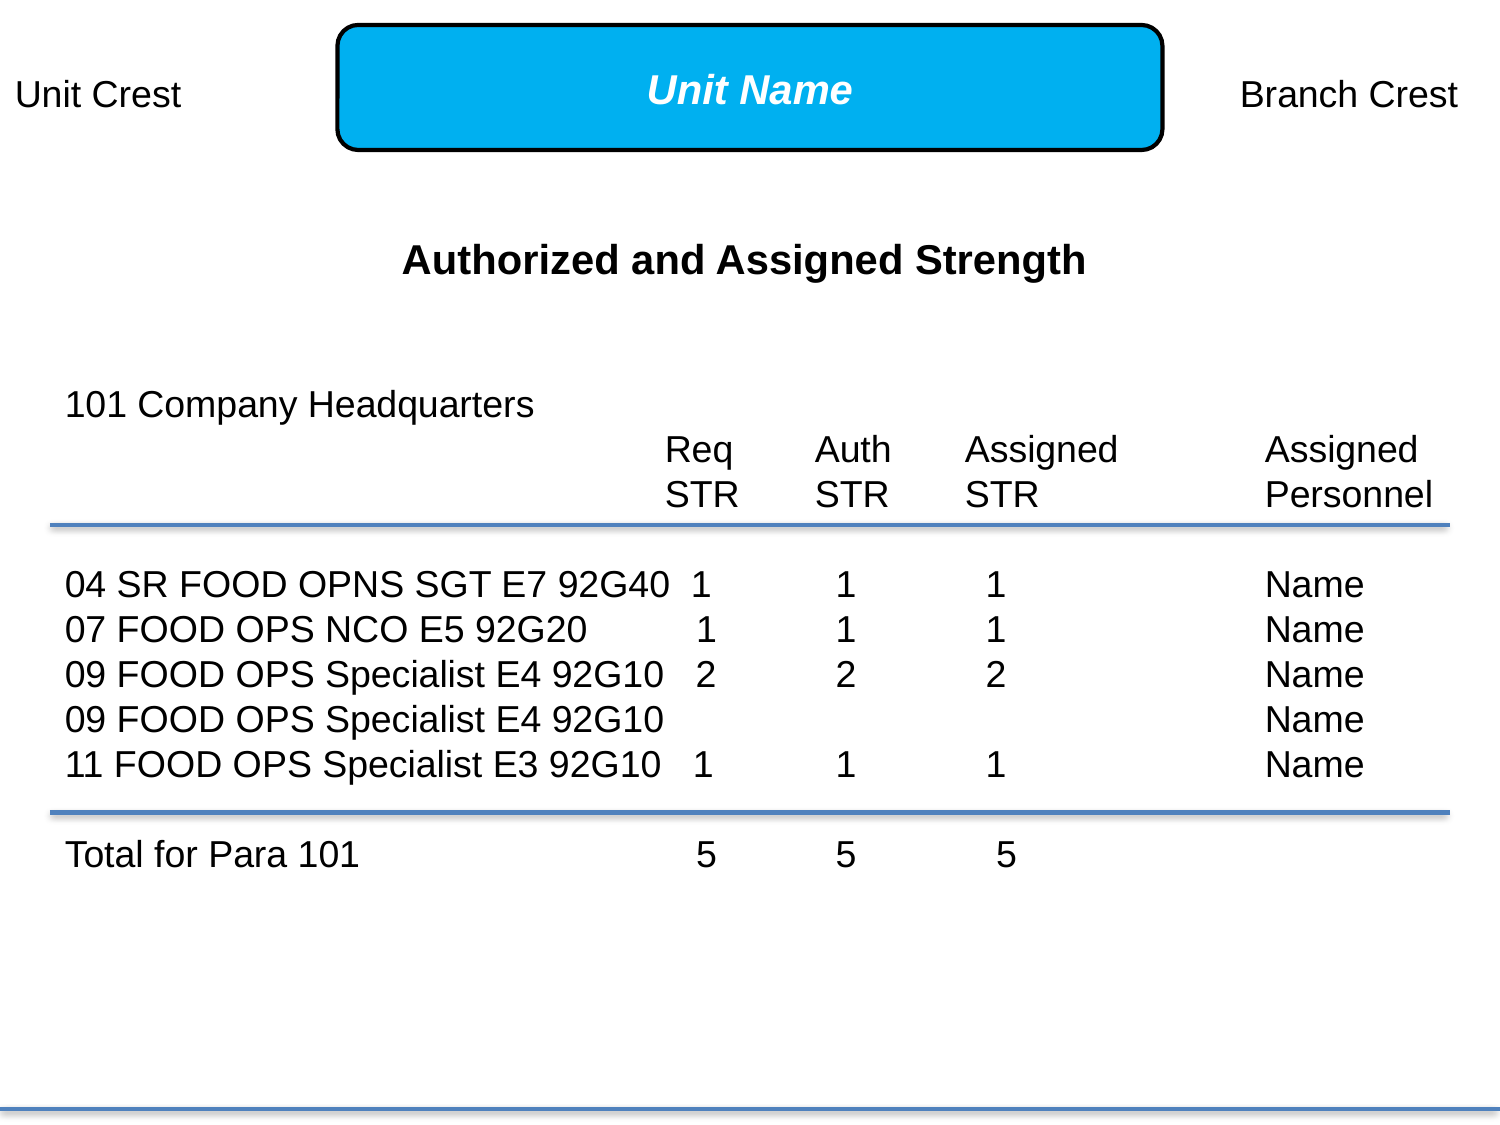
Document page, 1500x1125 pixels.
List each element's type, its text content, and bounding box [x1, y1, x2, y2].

text_box Unit Crest [0, 62, 238, 123]
text_box 101 Company Headquarters Req Auth Assigned Assigned STR STR STR Personnel 04 SR FOOD OPNS SGT E7 92G40 1 1 1 Name 07 FOOD OPS NCO E5 92G20 1 1 1 Name 09 FOOD OPS Specialist E4 92G10 2 2 2 Name 09 FOOD OPS Specialist E4 92G10 Name 11 FOOD OPS Specialist E3 92G10 1 1 1 Name Total for Para 101 5 5 5 [50, 327, 1450, 523]
text_box Unit Name [335, 22, 1165, 153]
text_box Authorized and Assigned Strength [374, 224, 1125, 290]
text_box 101 Company Headquarters Req Auth Assigned Assigned STR STR STR Personnel 04 SR FOOD OPNS SGT E7 92G40 1 1 1 Name 07 FOOD OPS NCO E5 92G20 1 1 1 Name 09 FOOD OPS Specialist E4 92G10 2 2 2 Name 09 FOOD OPS Specialist E4 92G10 Name 11 FOOD OPS Specialist E3 92G10 1 1 1 Name Total for Para 101 5 5 5 [50, 534, 1450, 810]
text_box Branch Crest [1224, 62, 1488, 123]
text_box 101 Company Headquarters Req Auth Assigned Assigned STR STR STR Personnel 04 SR FOOD OPNS SGT E7 92G40 1 1 1 Name 07 FOOD OPS NCO E5 92G20 1 1 1 Name 09 FOOD OPS Specialist E4 92G10 2 2 2 Name 09 FOOD OPS Specialist E4 92G10 Name 11 FOOD OPS Specialist E3 92G10 1 1 1 Name Total for Para 101 5 5 5 [50, 822, 1450, 883]
